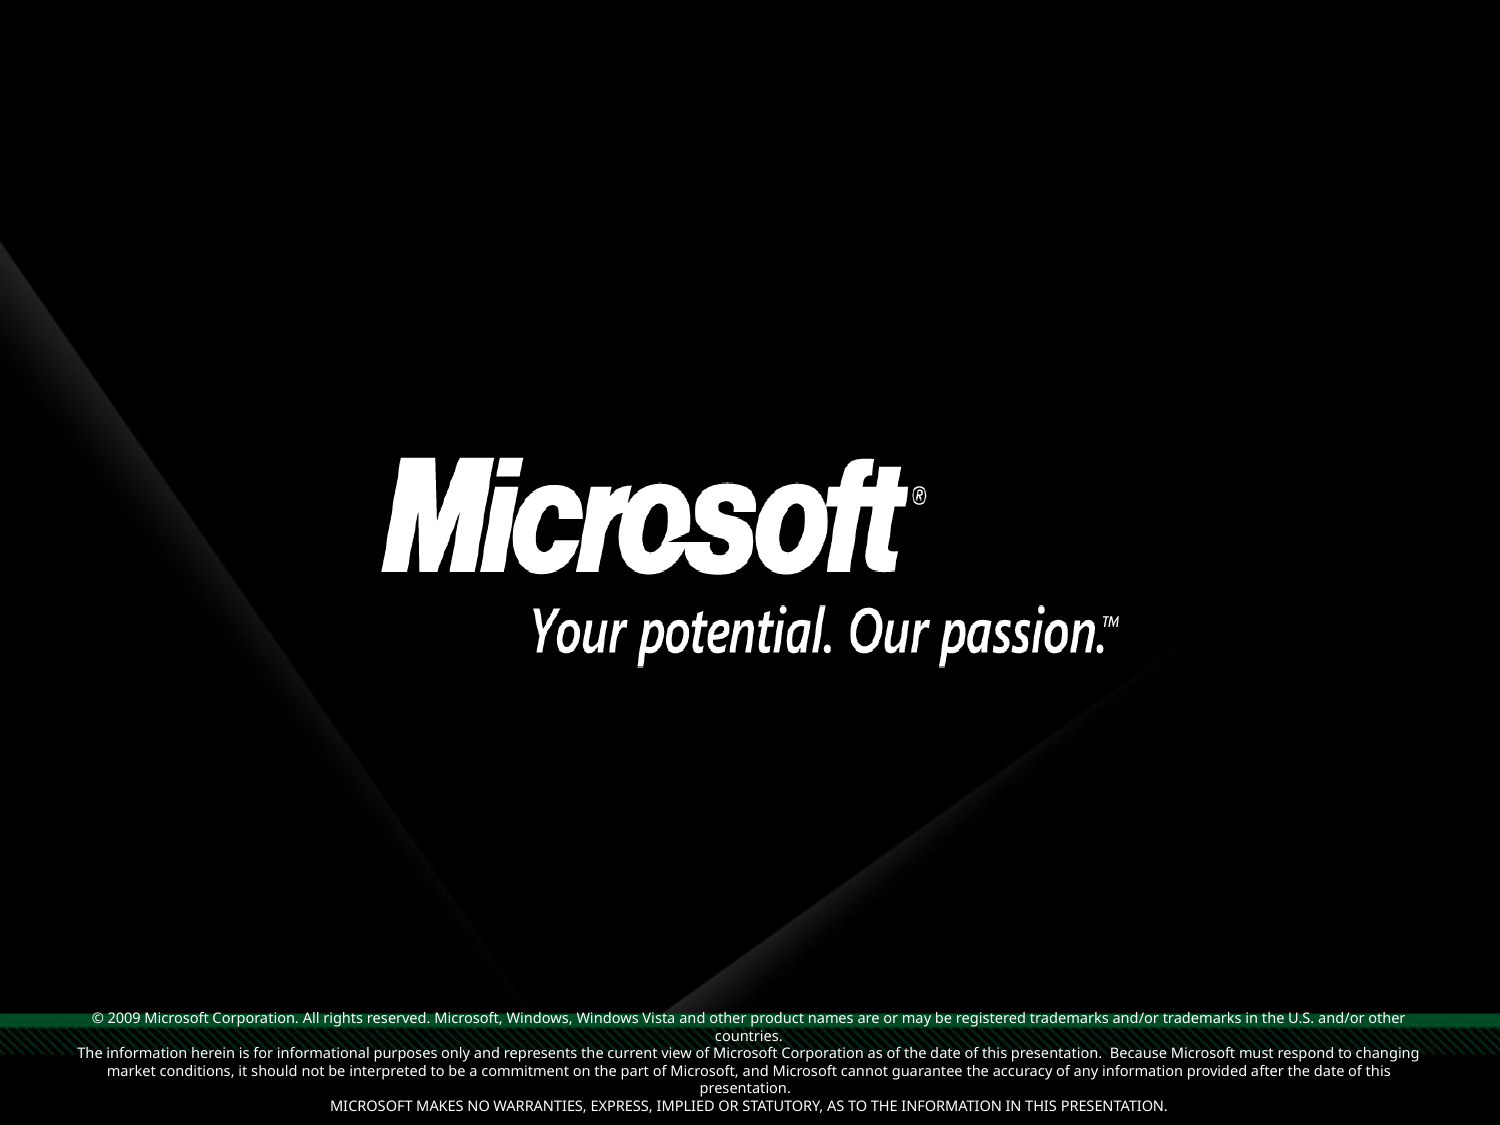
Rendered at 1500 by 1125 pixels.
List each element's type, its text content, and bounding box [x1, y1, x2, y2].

picture [0, 0, 1500, 1125]
text_box © 2009 Microsoft Corporation. All rights reserved. Microsoft, Windows, Windows Vista and other product names are or may be registered trademarks and/or trademarks in the U.S. and/or other countries. The information herein is for informational purposes only and represents the current view of Microsoft Corporation as of the date of this presentation. Because Microsoft must respond to changing market conditions, it should not be interpreted to be a commitment on the part of Microsoft, and Microsoft cannot guarantee the accuracy of any information provided after the date of this presentation. MICROSOFT MAKES NO WARRANTIES, EXPRESS, IMPLIED OR STATUTORY, AS TO THE INFORMATION IN THIS PRESENTATION. [61, 1001, 1437, 1122]
